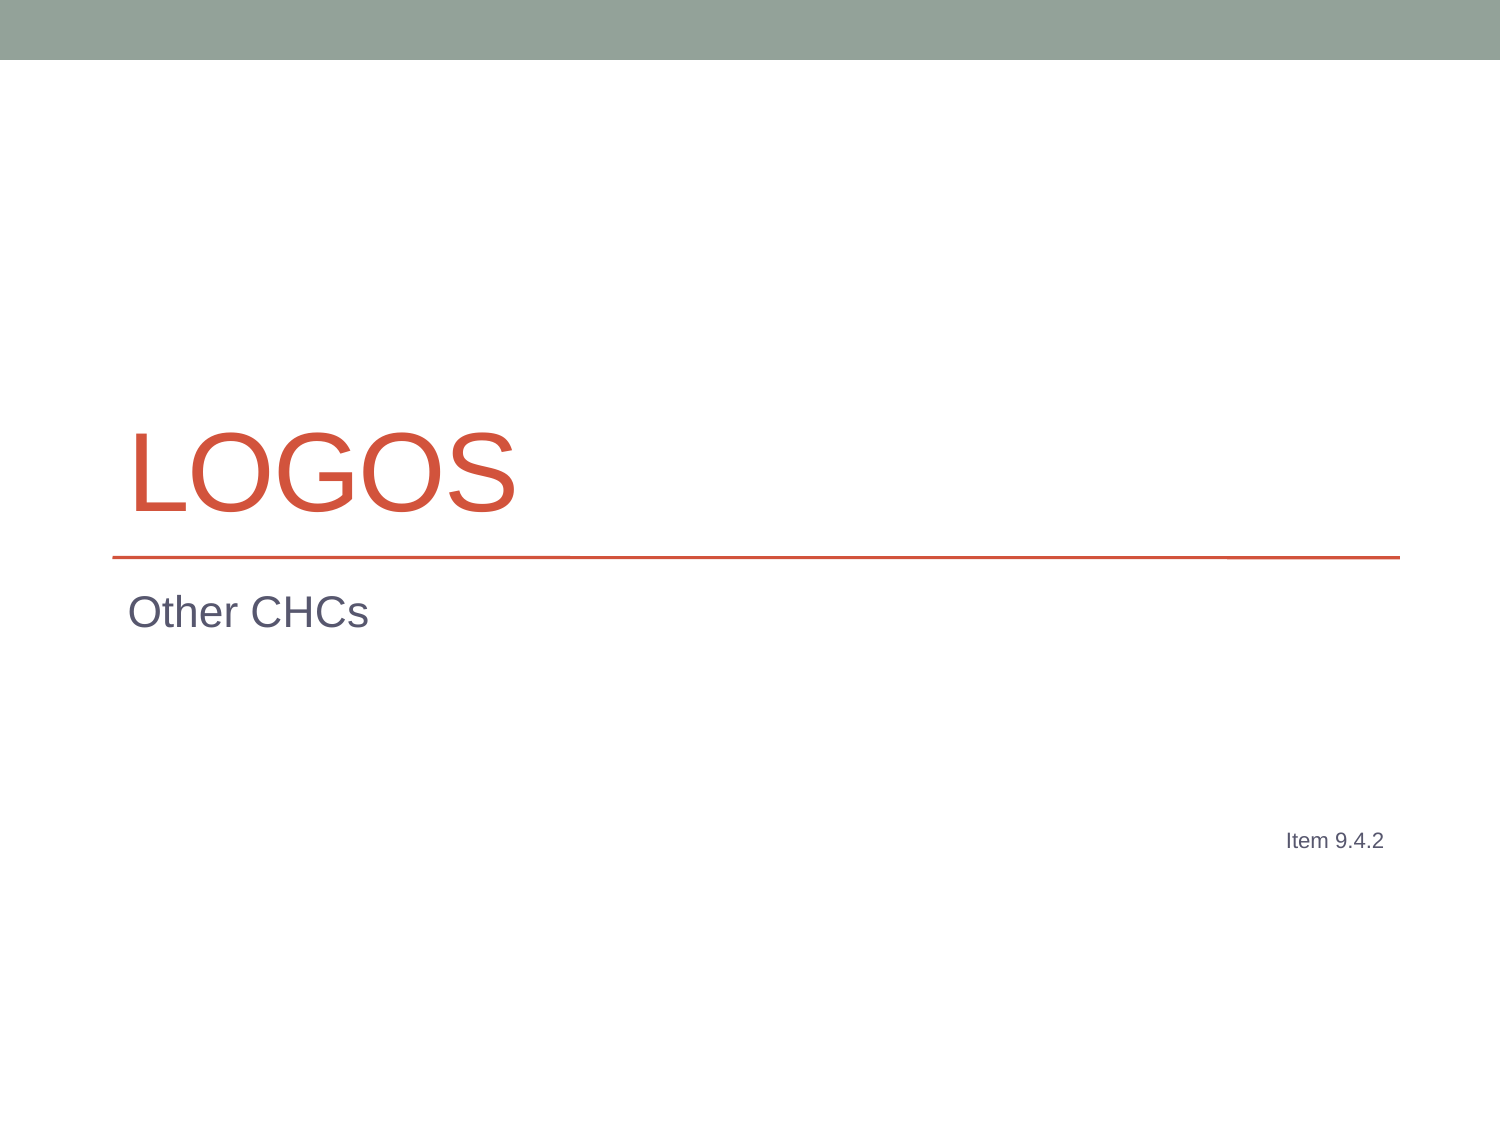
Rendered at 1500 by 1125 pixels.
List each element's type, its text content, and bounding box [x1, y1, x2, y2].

title LOGOS [112, 224, 1400, 542]
subtitle Other CHCs Item 9.4.2 [112, 575, 1400, 863]
